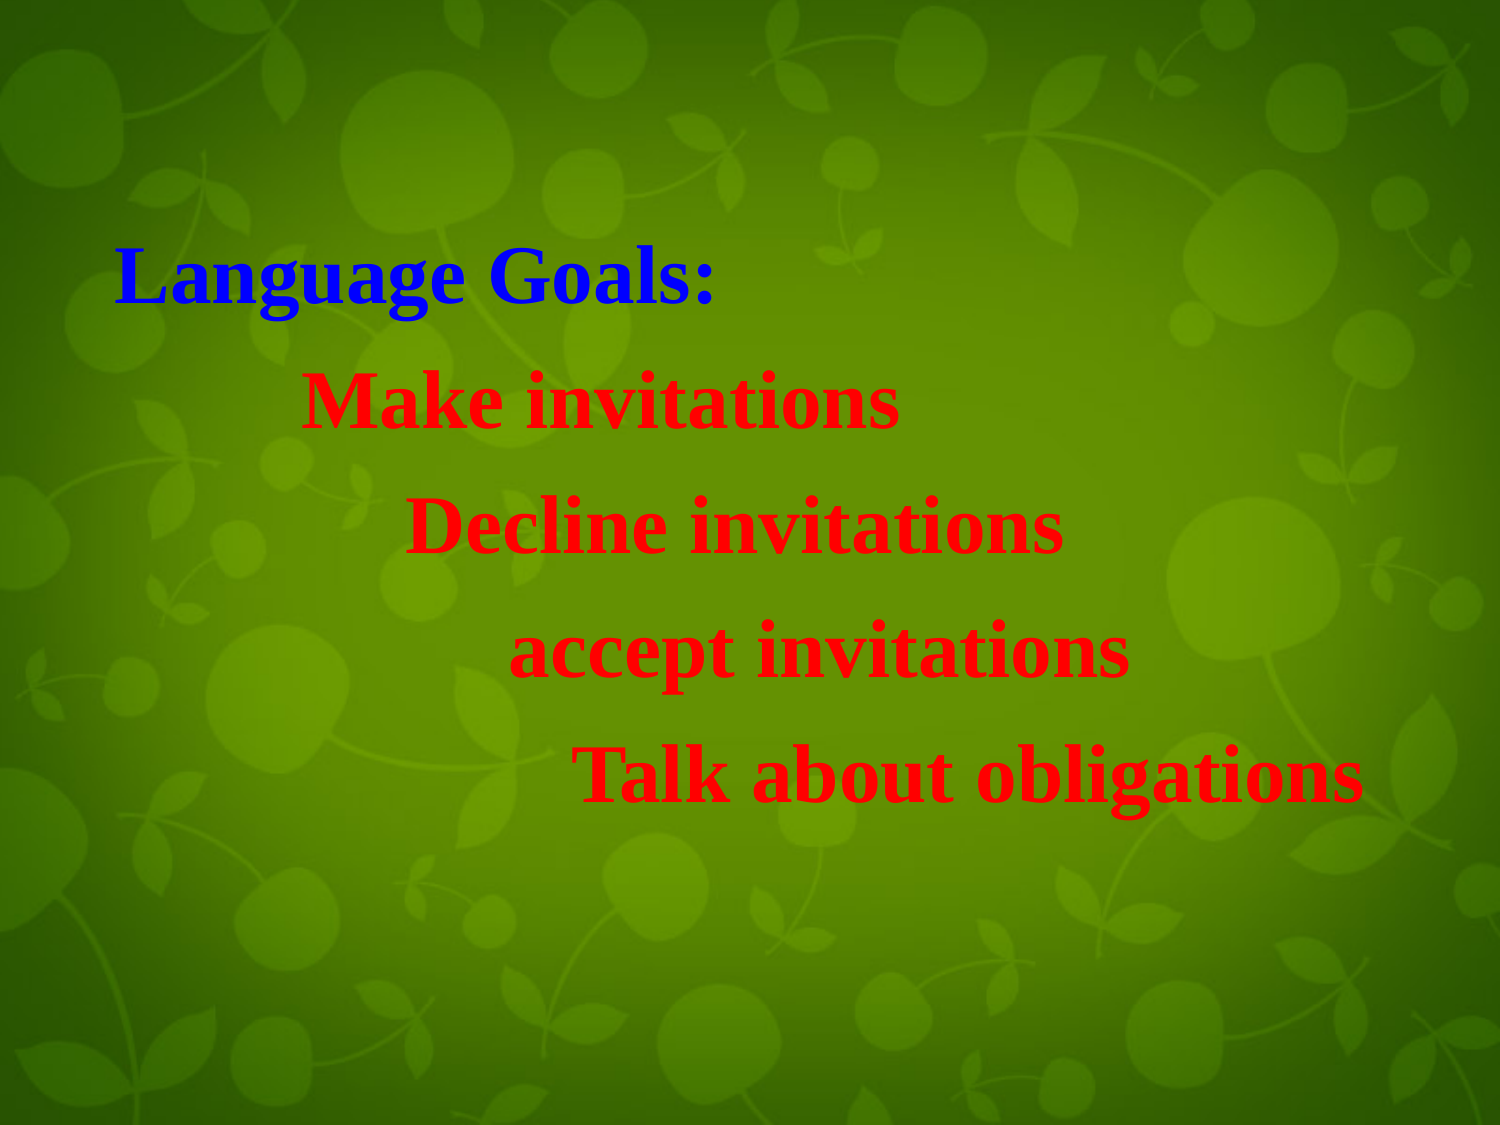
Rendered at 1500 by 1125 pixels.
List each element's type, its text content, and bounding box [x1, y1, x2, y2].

text_box Language Goals: Make invitations Decline invitations accept invitations Talk about obligations [99, 187, 1413, 952]
picture [0, 0, 1500, 1125]
